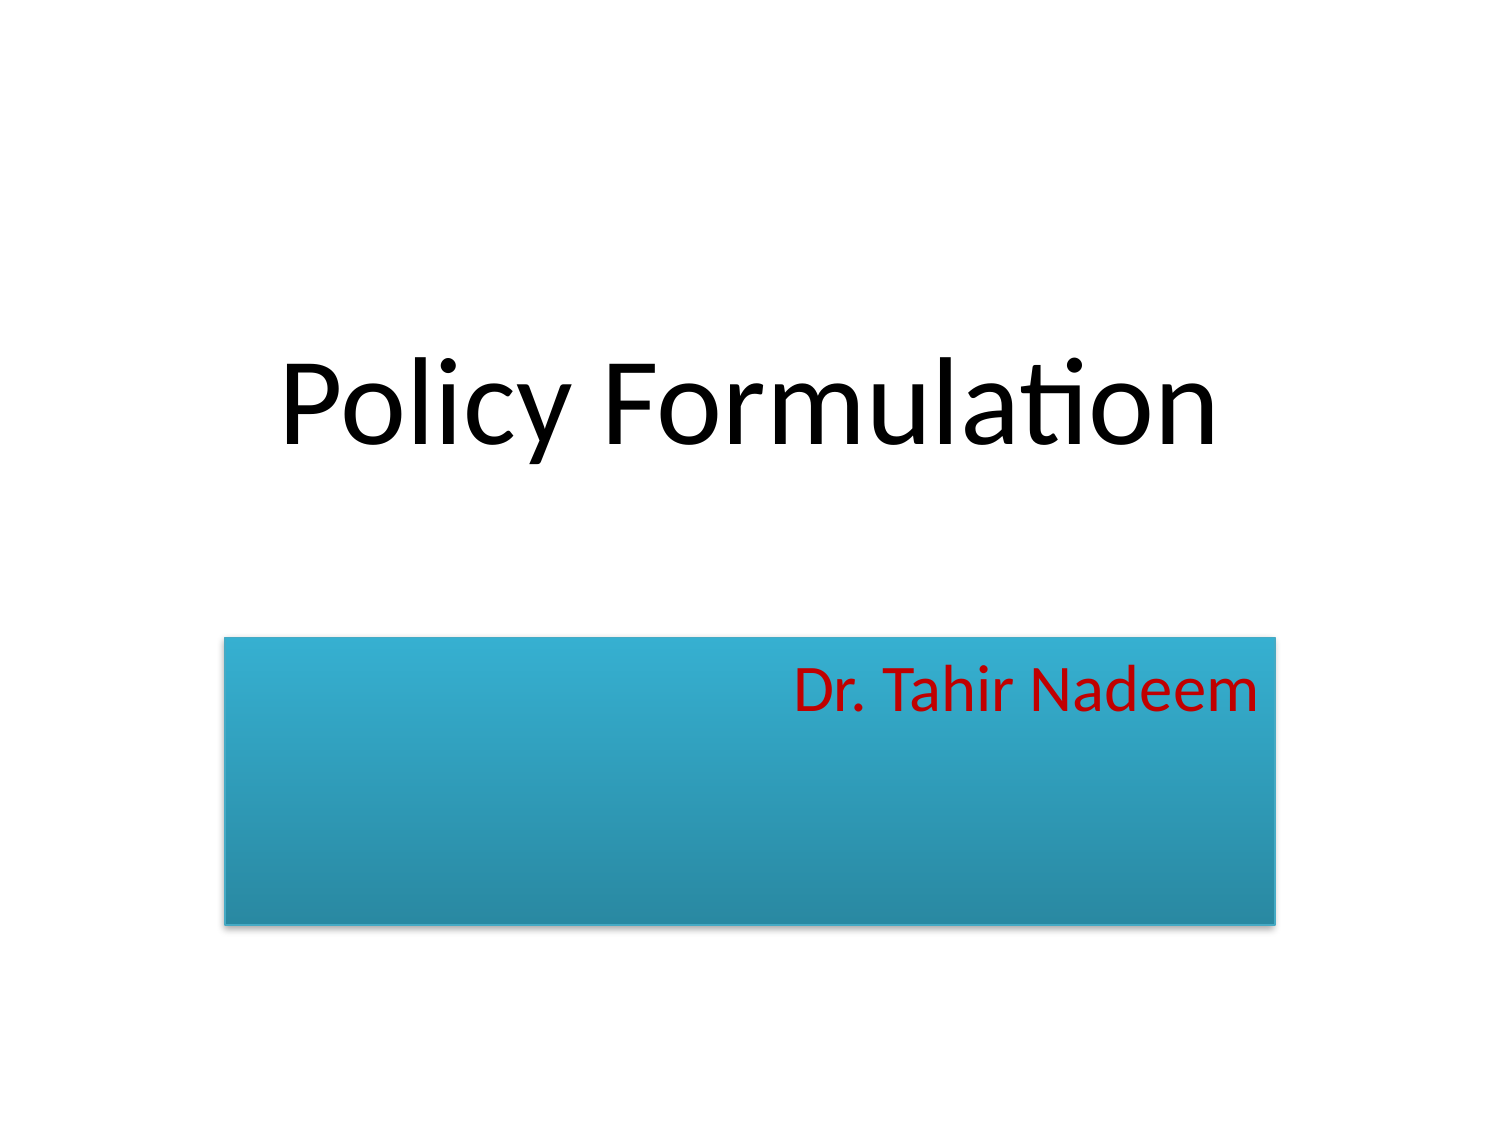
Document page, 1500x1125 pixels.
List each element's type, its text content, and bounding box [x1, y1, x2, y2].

title Policy Formulation [112, 349, 1388, 591]
subtitle Dr. Tahir Nadeem [224, 637, 1276, 926]
